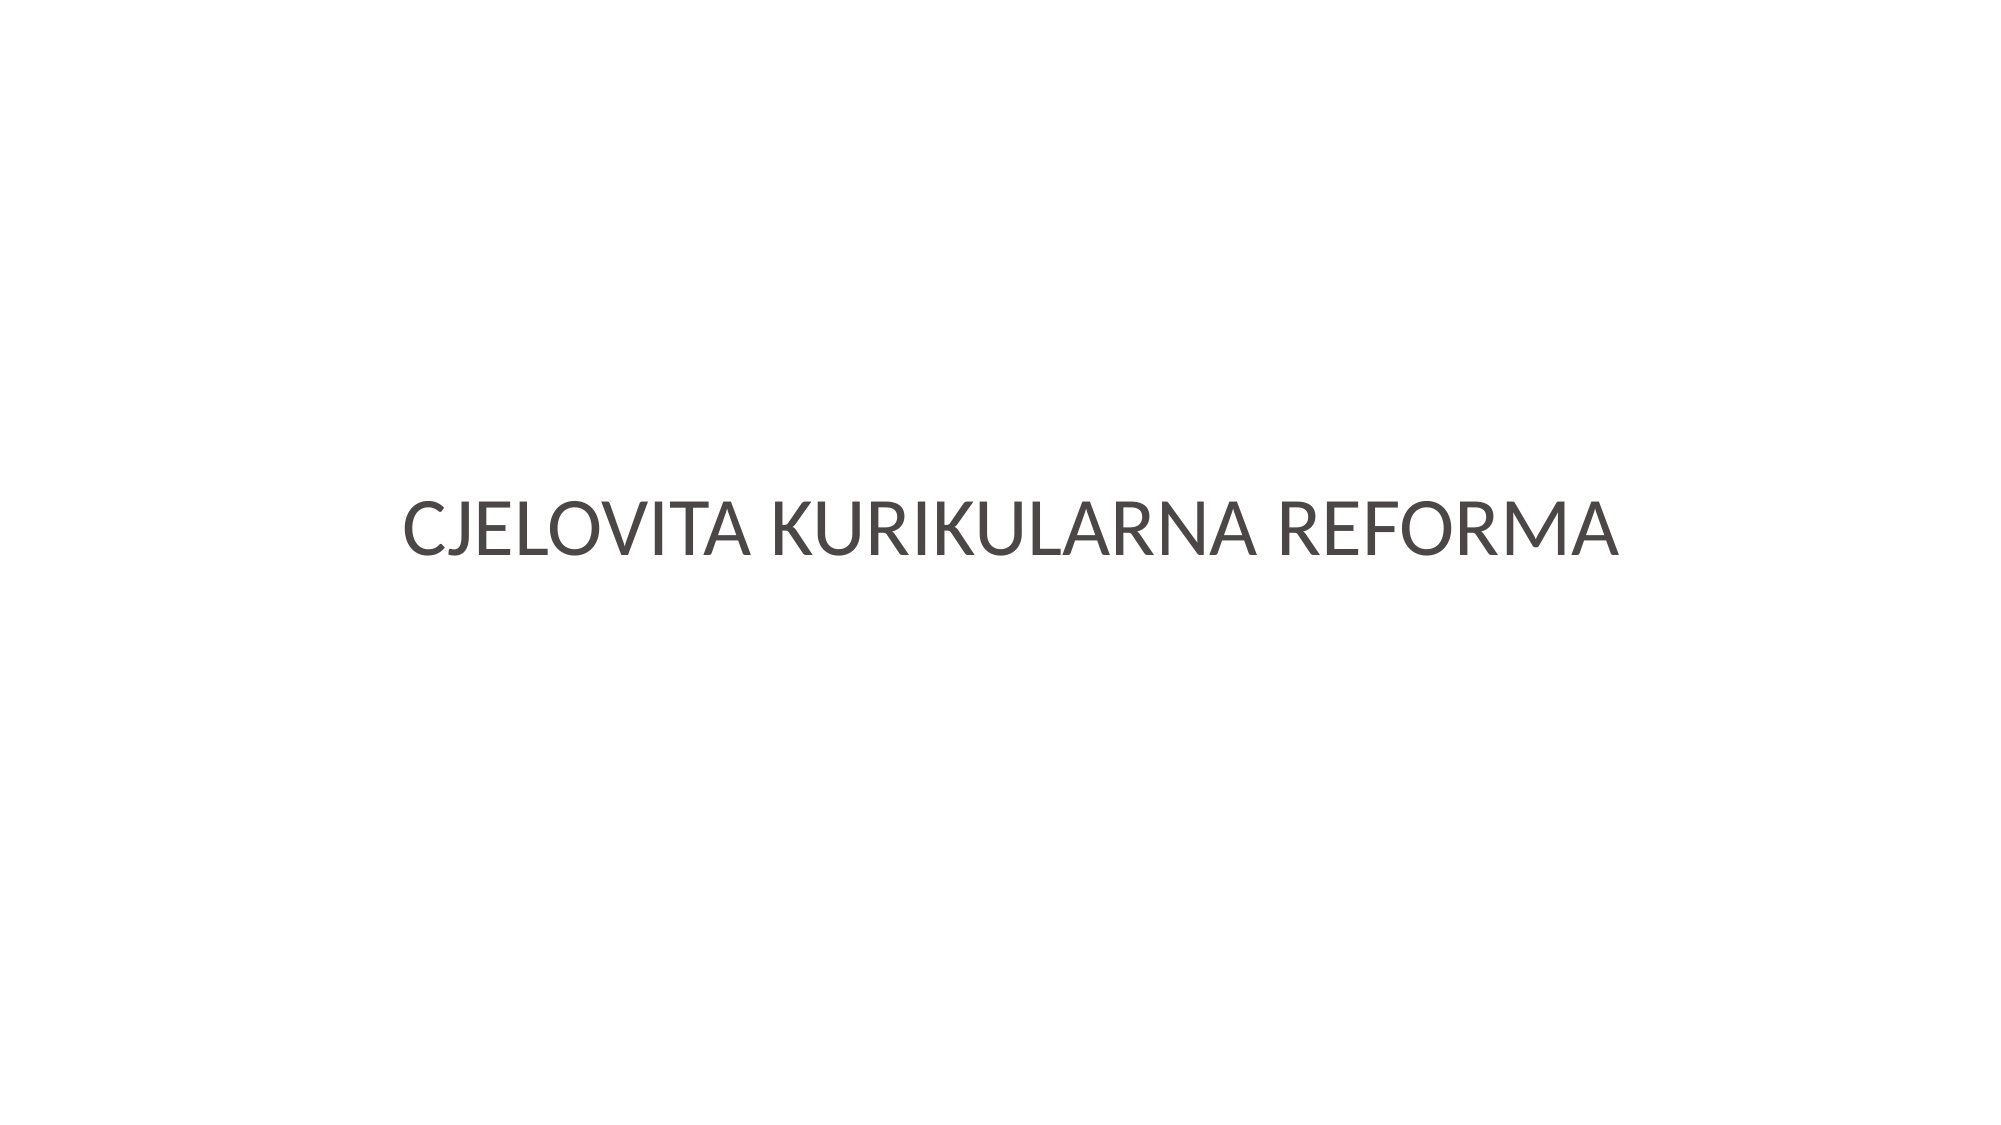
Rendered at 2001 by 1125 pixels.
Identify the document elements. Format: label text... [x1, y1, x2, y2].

text_box CJELOVITA KURIKULARNA REFORMA [69, 415, 1954, 580]
